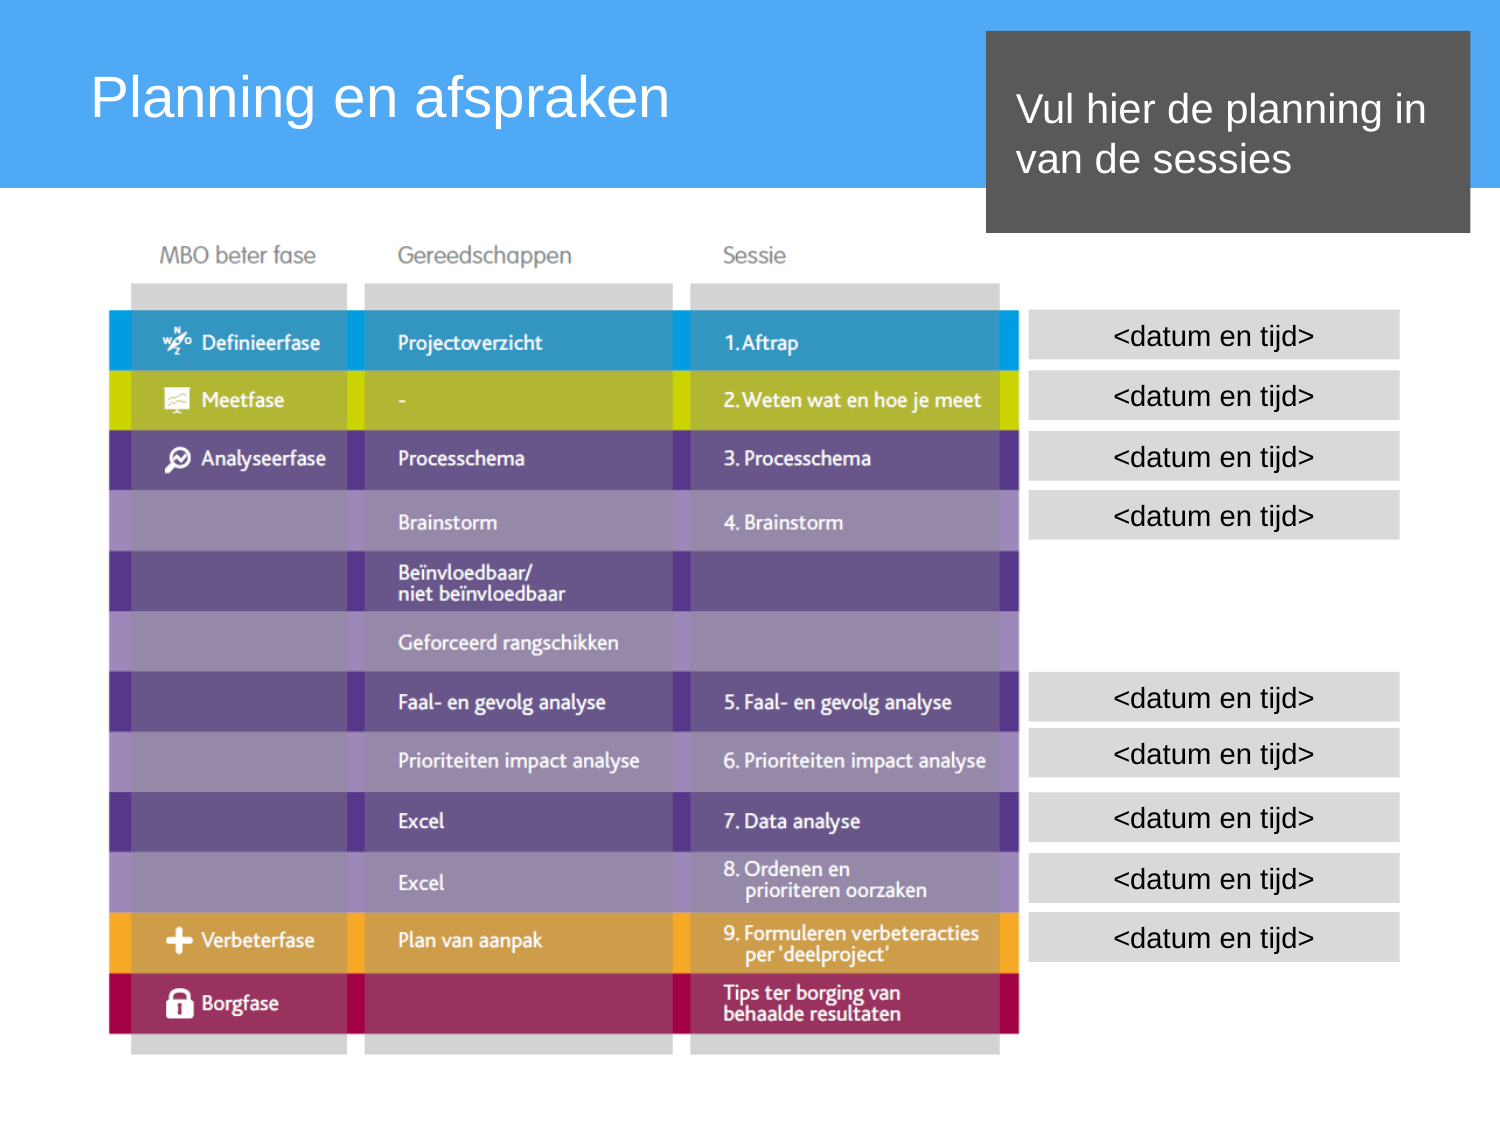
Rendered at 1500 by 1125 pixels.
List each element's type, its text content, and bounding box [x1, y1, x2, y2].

text_box <datum en tijd> [1040, 309, 1400, 360]
text_box <datum en tijd> [1040, 727, 1400, 778]
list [88, 231, 1036, 1079]
text_box <datum en tijd> [1040, 370, 1400, 421]
text_box <datum en tijd> [1040, 430, 1400, 481]
text_box Vul hier de planning in van de sessies [986, 30, 1471, 233]
list Planning en afspraken [75, 51, 986, 138]
text_box <datum en tijd> [1040, 671, 1400, 722]
text_box <datum en tijd> [1040, 792, 1400, 843]
text_box <datum en tijd> [1040, 853, 1400, 903]
text_box <datum en tijd> [1040, 912, 1400, 962]
text_box <datum en tijd> [1040, 490, 1400, 540]
